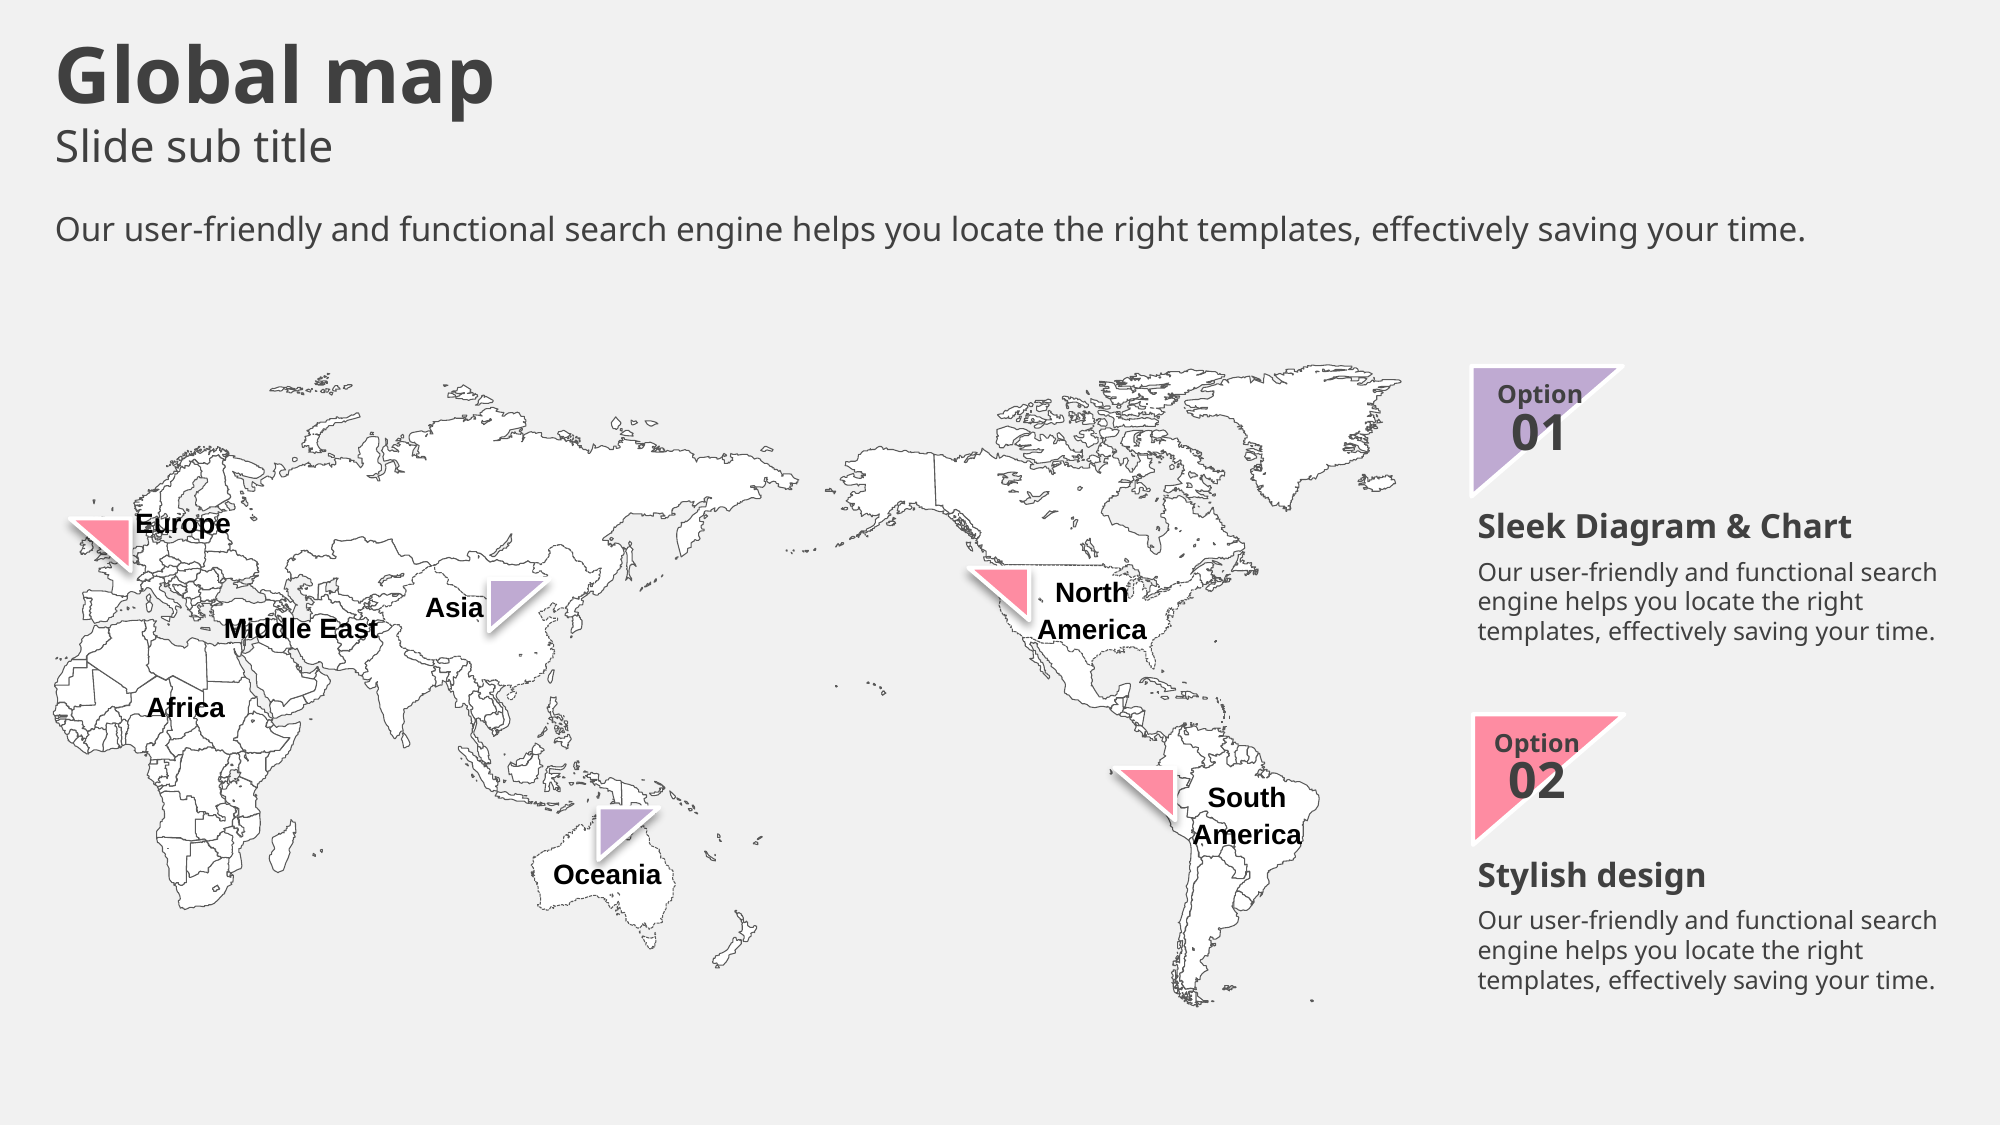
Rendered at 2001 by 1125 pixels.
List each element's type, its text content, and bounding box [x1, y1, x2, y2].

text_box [1471, 714, 1625, 846]
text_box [1471, 365, 1623, 497]
list Global map [55, 26, 1882, 117]
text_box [79, 502, 1351, 891]
text_box Our user-friendly and functional search engine helps you locate the right templates, effectively saving your time. [54, 207, 1899, 248]
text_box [1477, 853, 1950, 995]
list Slide sub title [55, 117, 1882, 181]
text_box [53, 364, 1402, 1008]
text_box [1477, 505, 1949, 647]
